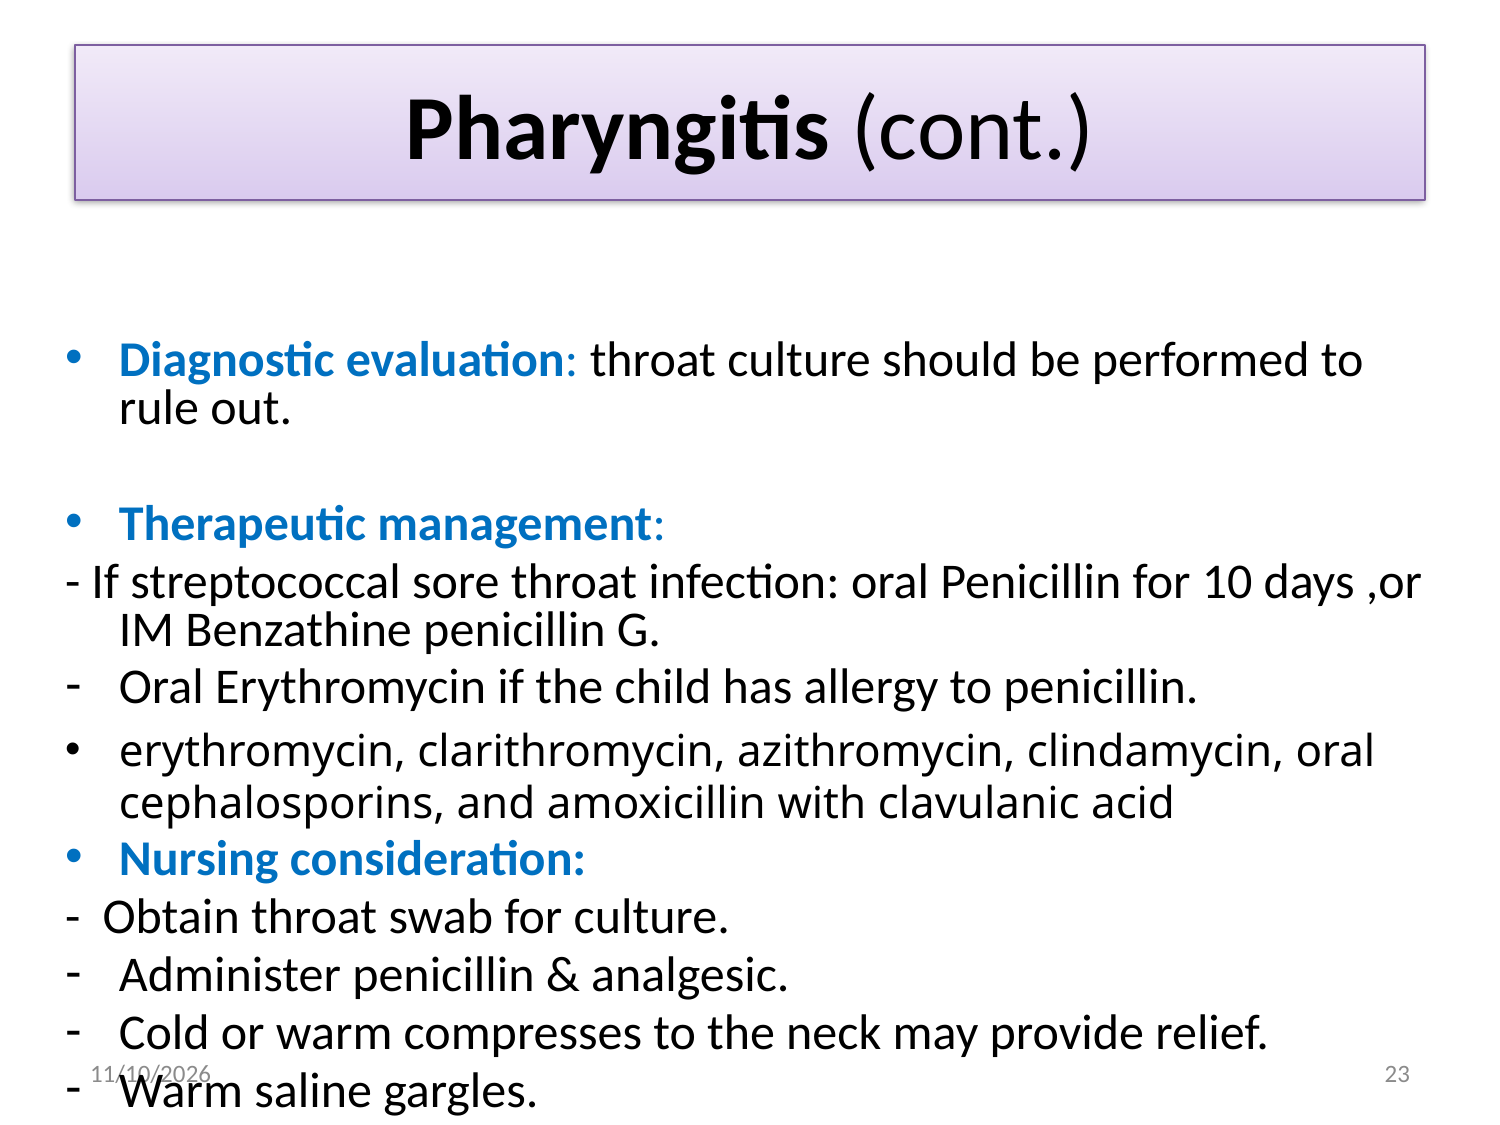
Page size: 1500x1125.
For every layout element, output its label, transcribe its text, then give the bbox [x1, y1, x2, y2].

title Pharyngitis (cont.) [74, 44, 1426, 201]
list Diagnostic evaluation: throat culture should be performed to rule out. Therapeutic management: - If streptococcal sore throat infection: oral Penicillin for 10 days ,or IM Benzathine penicillin G. Oral Erythromycin if the child has allergy to penicillin. erythromycin, clarithromycin, azithromycin, clindamycin, oral cephalosporins, and amoxicillin with clavulanic acid Nursing consideration: - Obtain throat swab for culture. Administer penicillin & analgesic. Cold or warm compresses to the neck may provide relief. Warm saline gargles. [50, 331, 1469, 1125]
